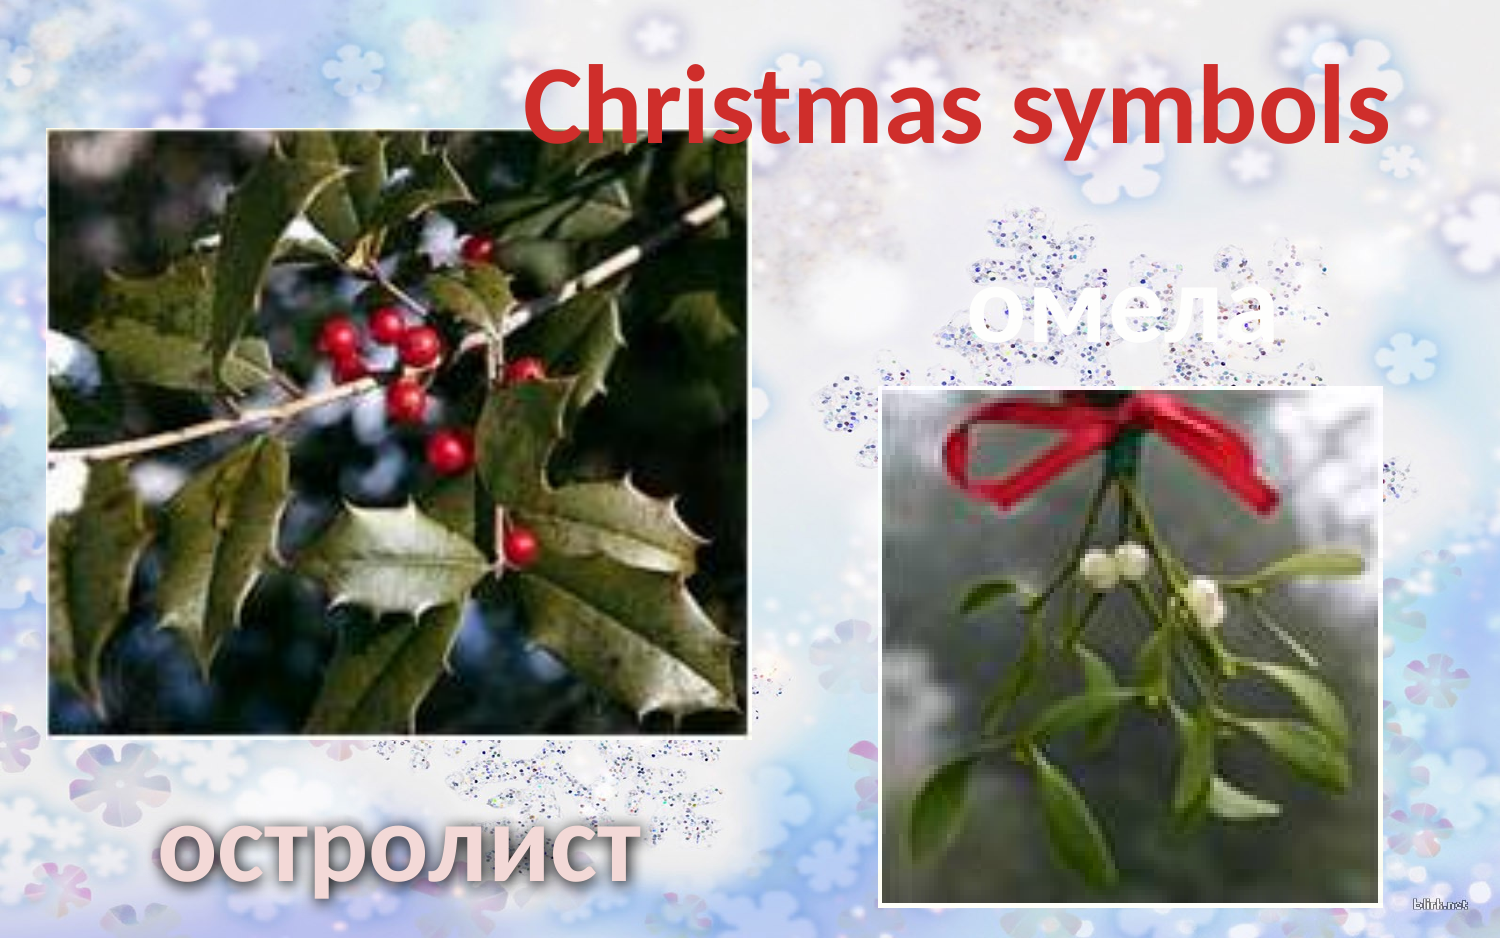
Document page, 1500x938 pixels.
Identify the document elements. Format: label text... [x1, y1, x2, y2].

text_box омела [950, 222, 1296, 373]
text_box остролист [142, 761, 657, 912]
picture [0, 0, 1500, 938]
text_box Christmas symbols [507, 23, 1408, 174]
